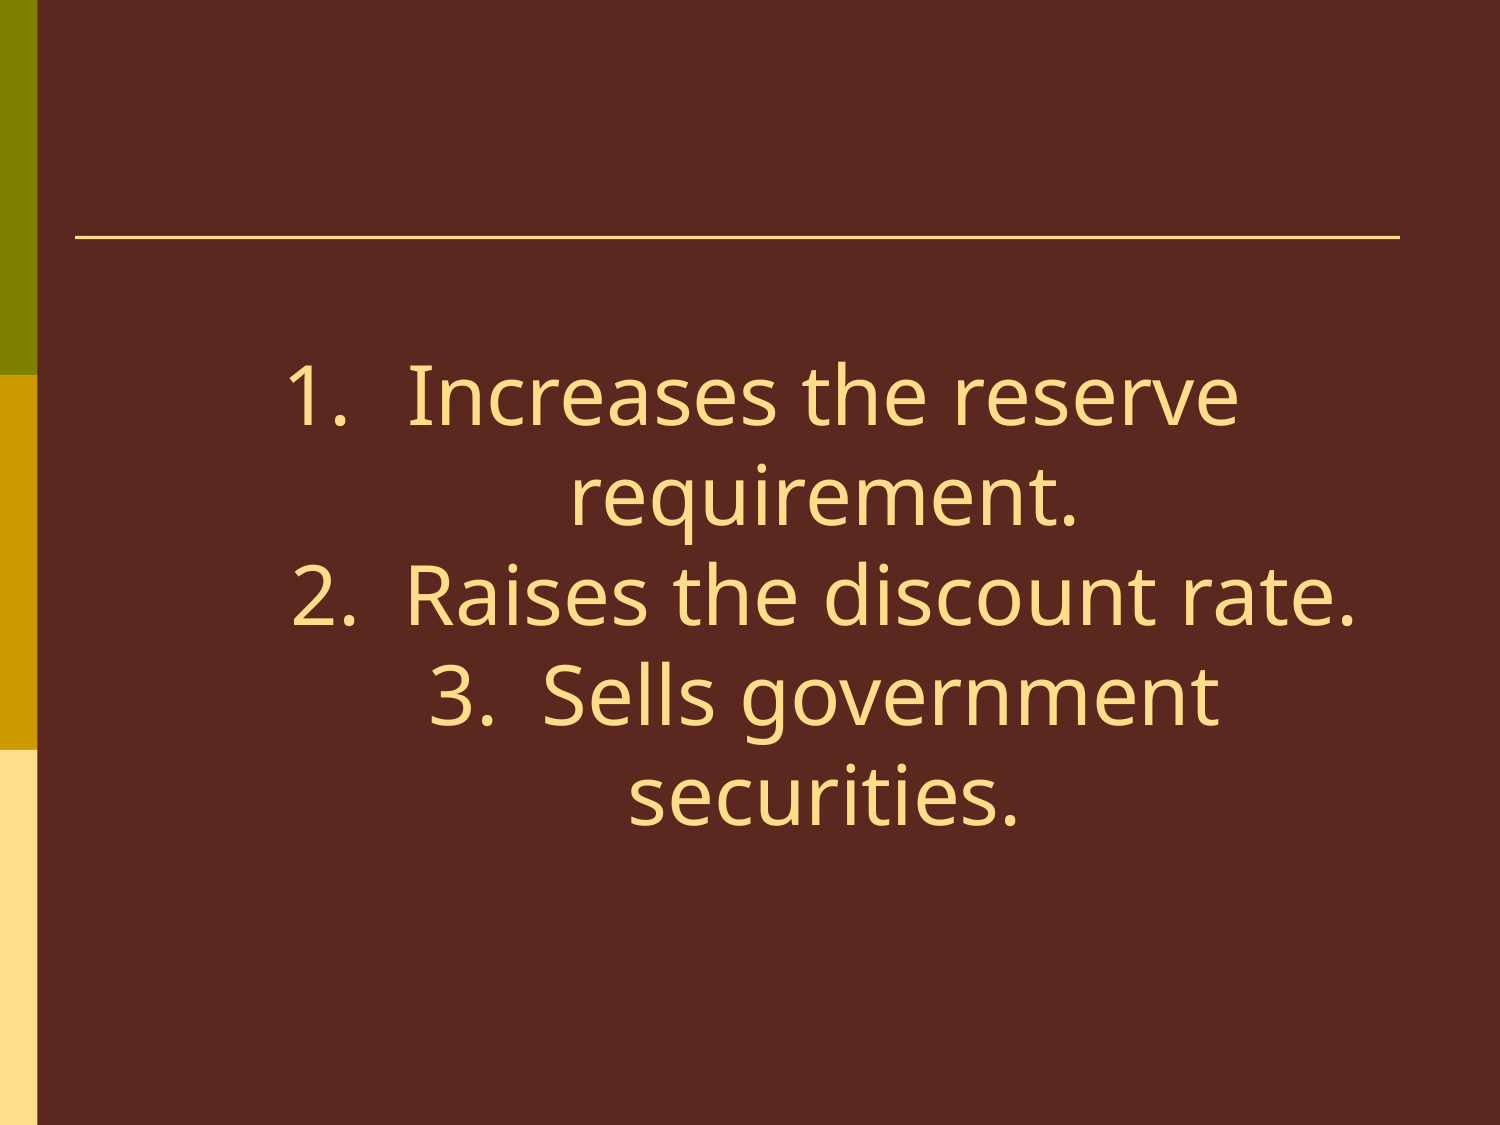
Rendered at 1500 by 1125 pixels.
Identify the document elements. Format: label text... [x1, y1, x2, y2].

title Increases the reserve requirement. 2. Raises the discount rate. 3. Sells government securities. [87, 662, 1438, 850]
